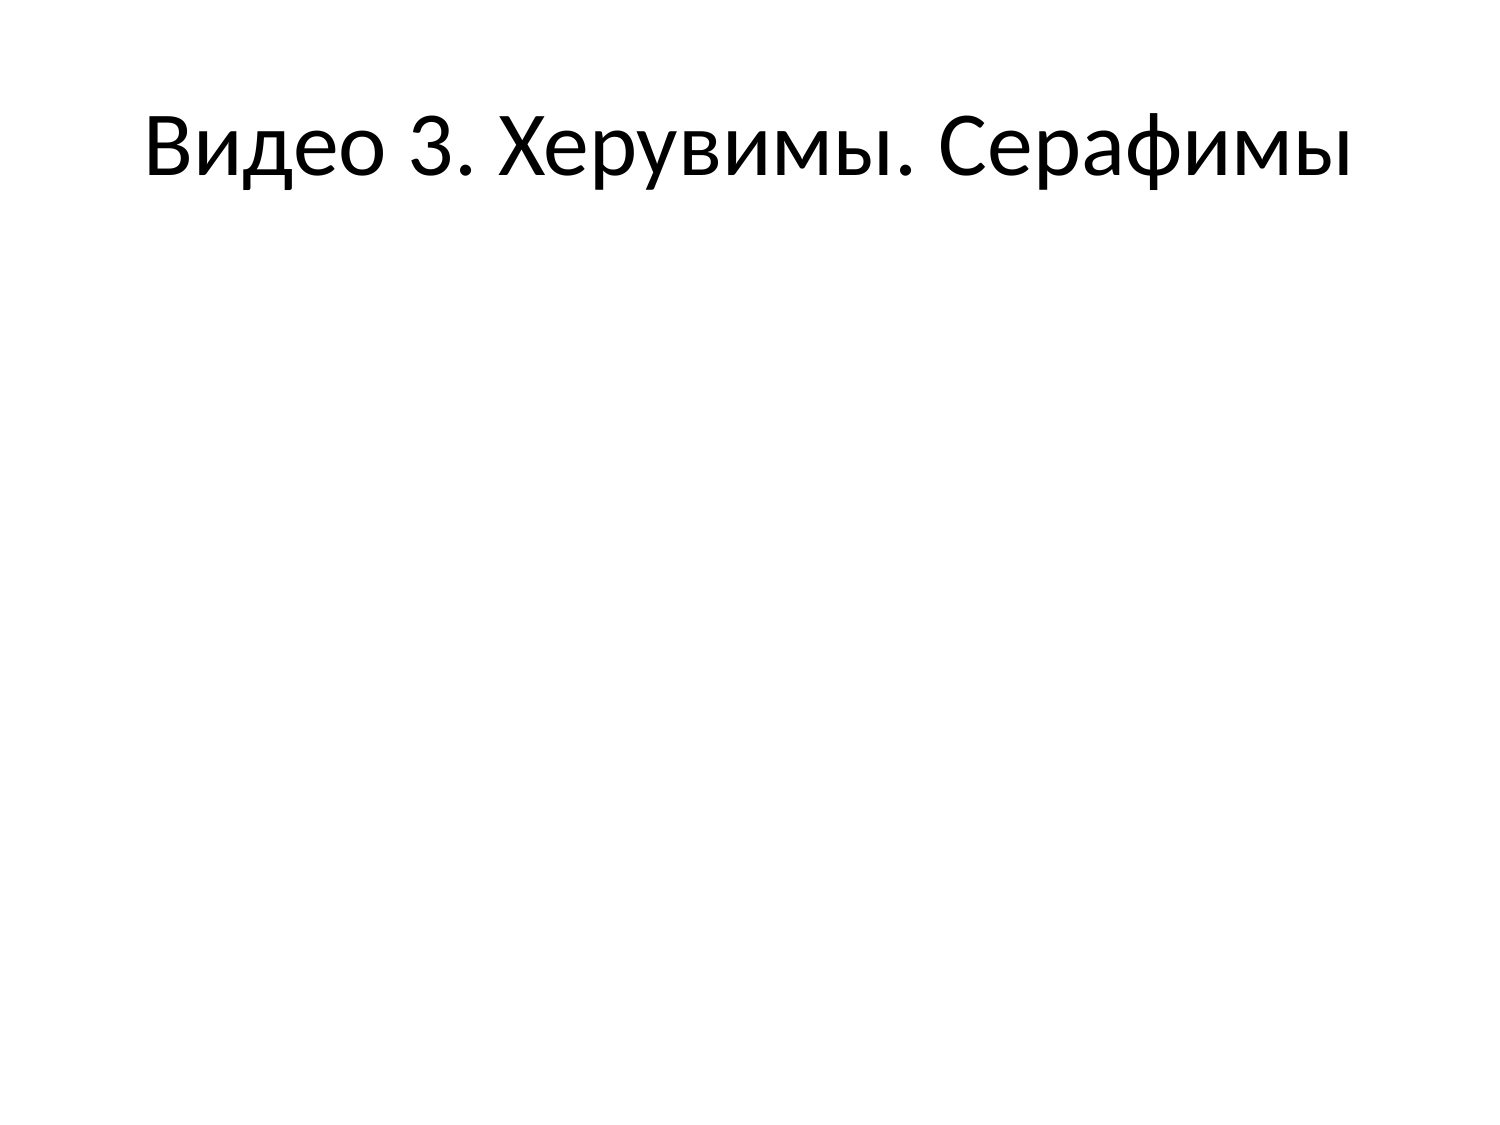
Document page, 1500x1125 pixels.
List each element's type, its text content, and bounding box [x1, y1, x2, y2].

title Видео 3. Херувимы. Серафимы [75, 45, 1425, 233]
